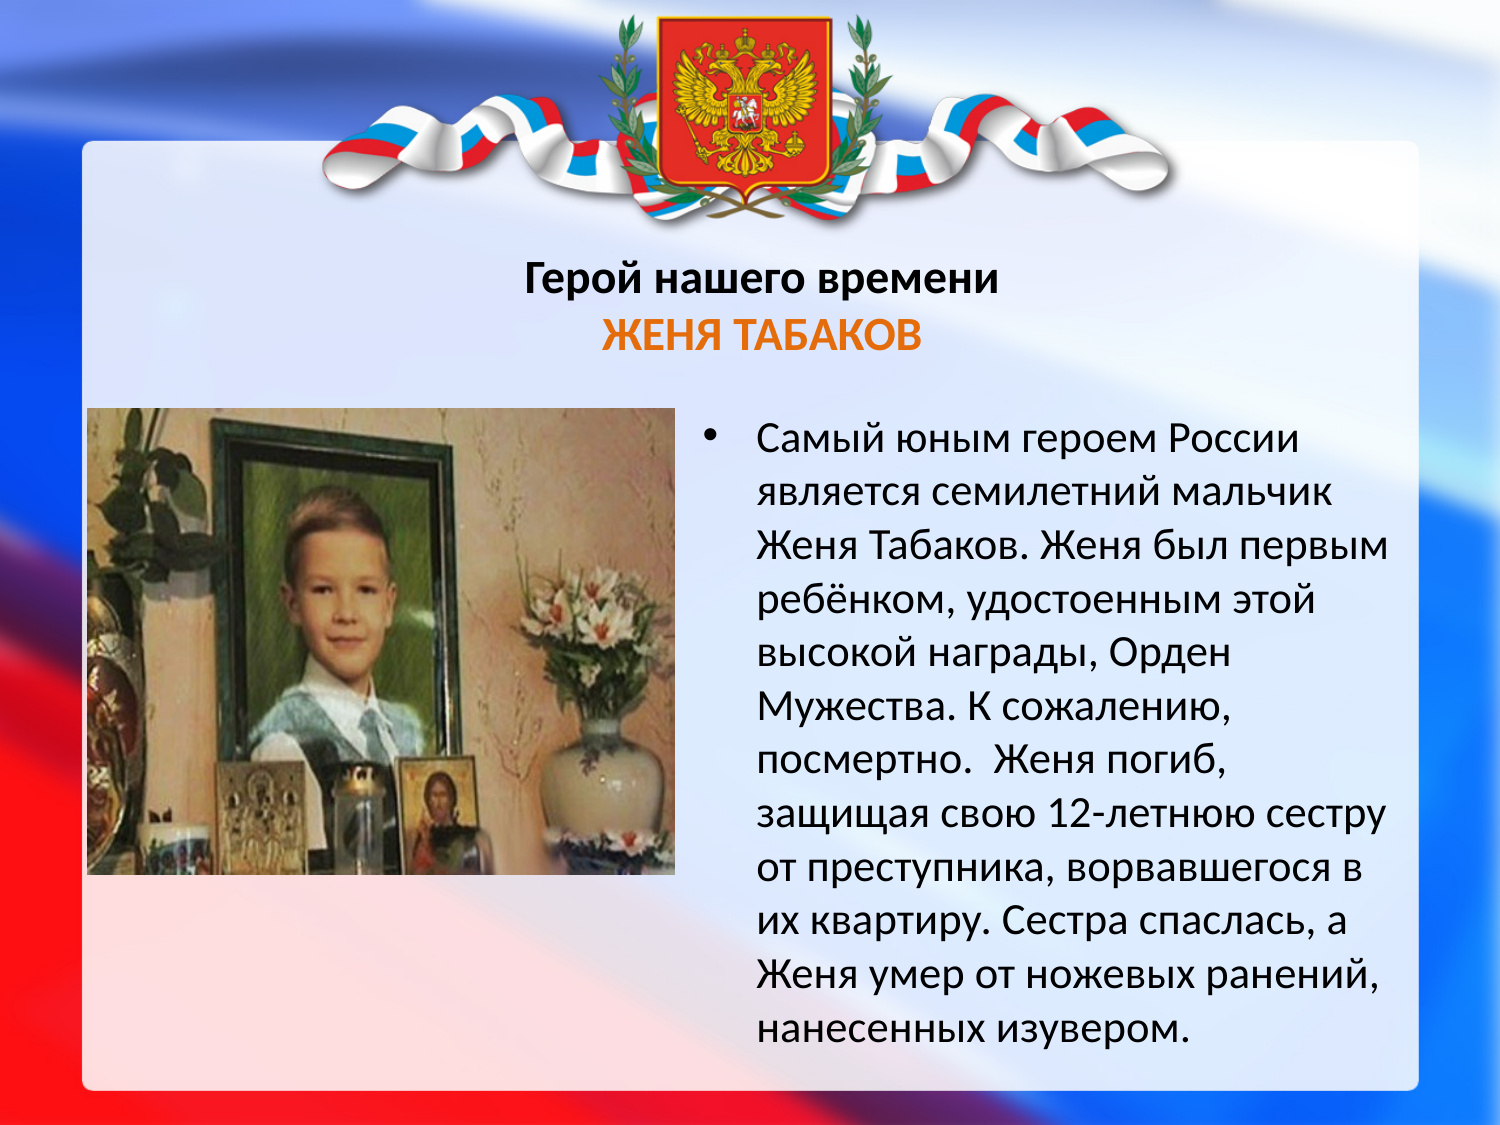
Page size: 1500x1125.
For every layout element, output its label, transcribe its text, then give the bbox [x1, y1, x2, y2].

text_box Герой нашего времени ЖЕНЯ ТАБАКОВ [87, 237, 1438, 425]
list Самый юным героем России является семилетний мальчик Женя Табаков. Женя был первым ребёнком, удостоенным этой высокой награды, Орден Мужества. К сожалению, посмертно. Женя погиб, защищая свою 12-летнюю сестру от преступника, ворвавшегося в их квартиру. Сестра спаслась, а Женя умер от ножевых ранений, нанесенных изувером. [687, 425, 1425, 1063]
picture [0, 0, 1500, 1125]
